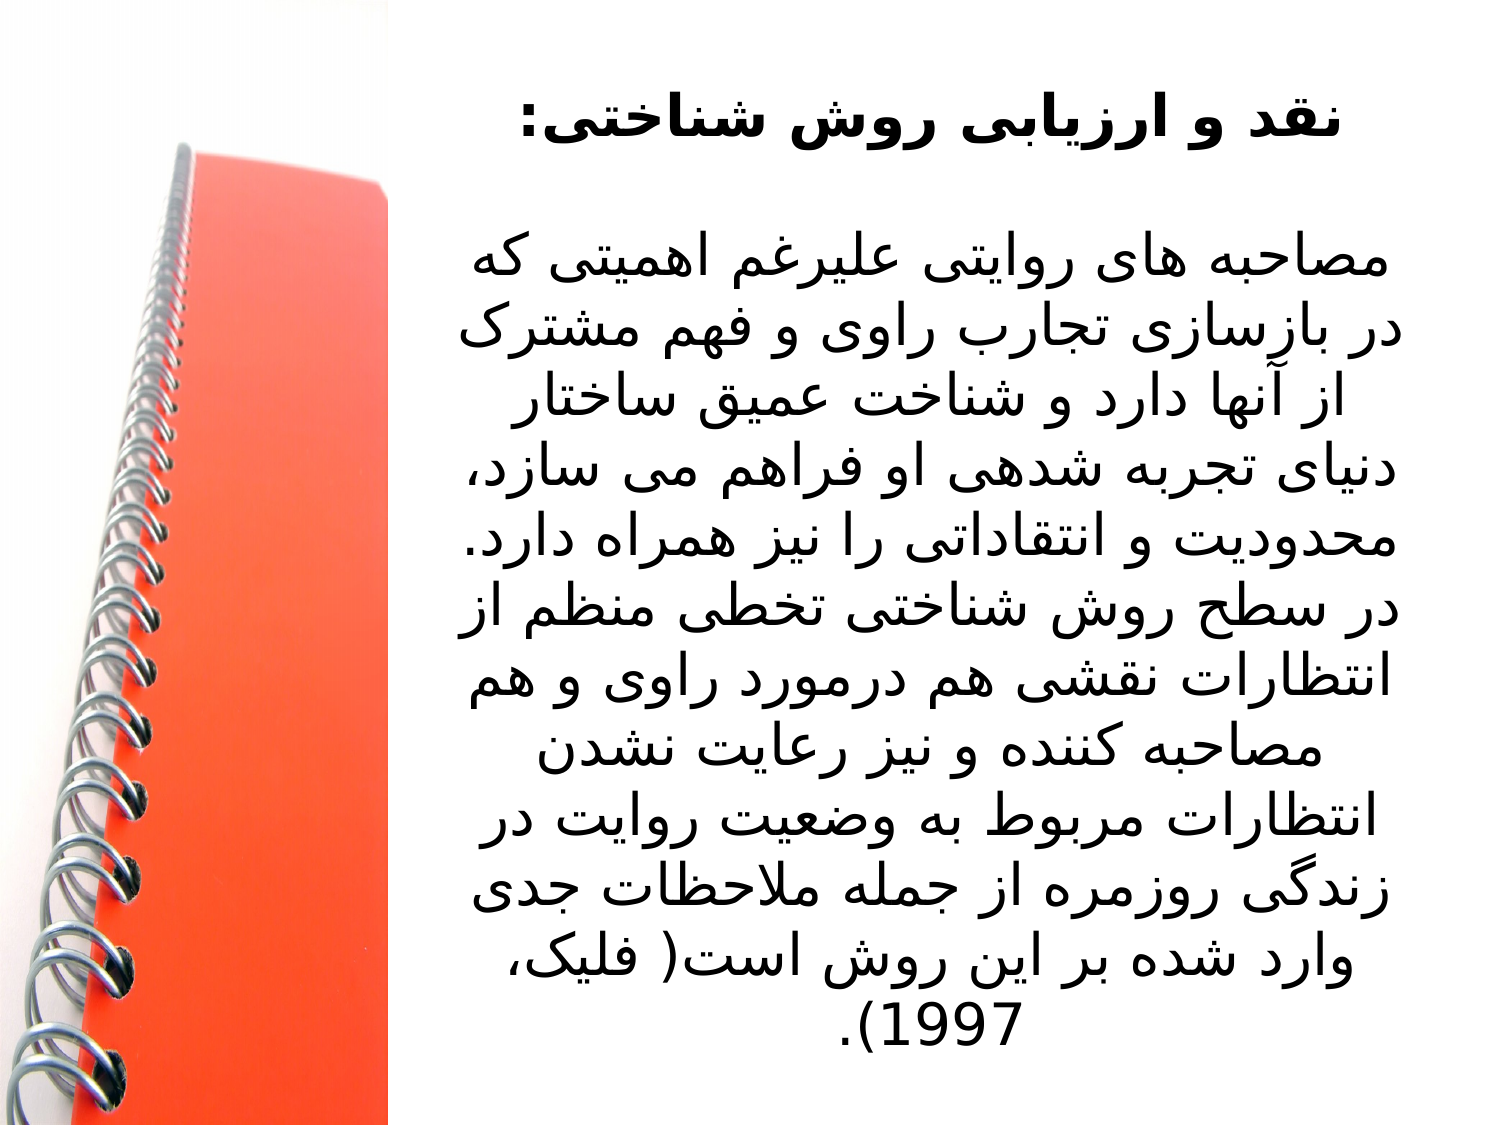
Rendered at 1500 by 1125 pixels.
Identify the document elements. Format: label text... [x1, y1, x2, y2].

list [0, 0, 388, 1125]
title نقد و ارزیابی روش شناختی: مصاحبه های روایتی علیرغم اهمیتی که در بازسازی تجارب راوی و فهم مشترک از آنها دارد و شناخت عمیق ساختار دنیای تجربه شده­ی او فراهم می سازد، محدودیت و انتقاداتی را نیز همراه دارد. در سطح روش شناختی تخطی منظم از انتظارات نقشی هم درمورد راوی و هم مصاحبه کننده و نیز رعایت نشدن انتظارات مربوط به وضعیت روایت در زندگی روزمره از جمله ملاحظات جدی وارد شده بر این روش است( فلیک، 1997). [437, 324, 1425, 950]
